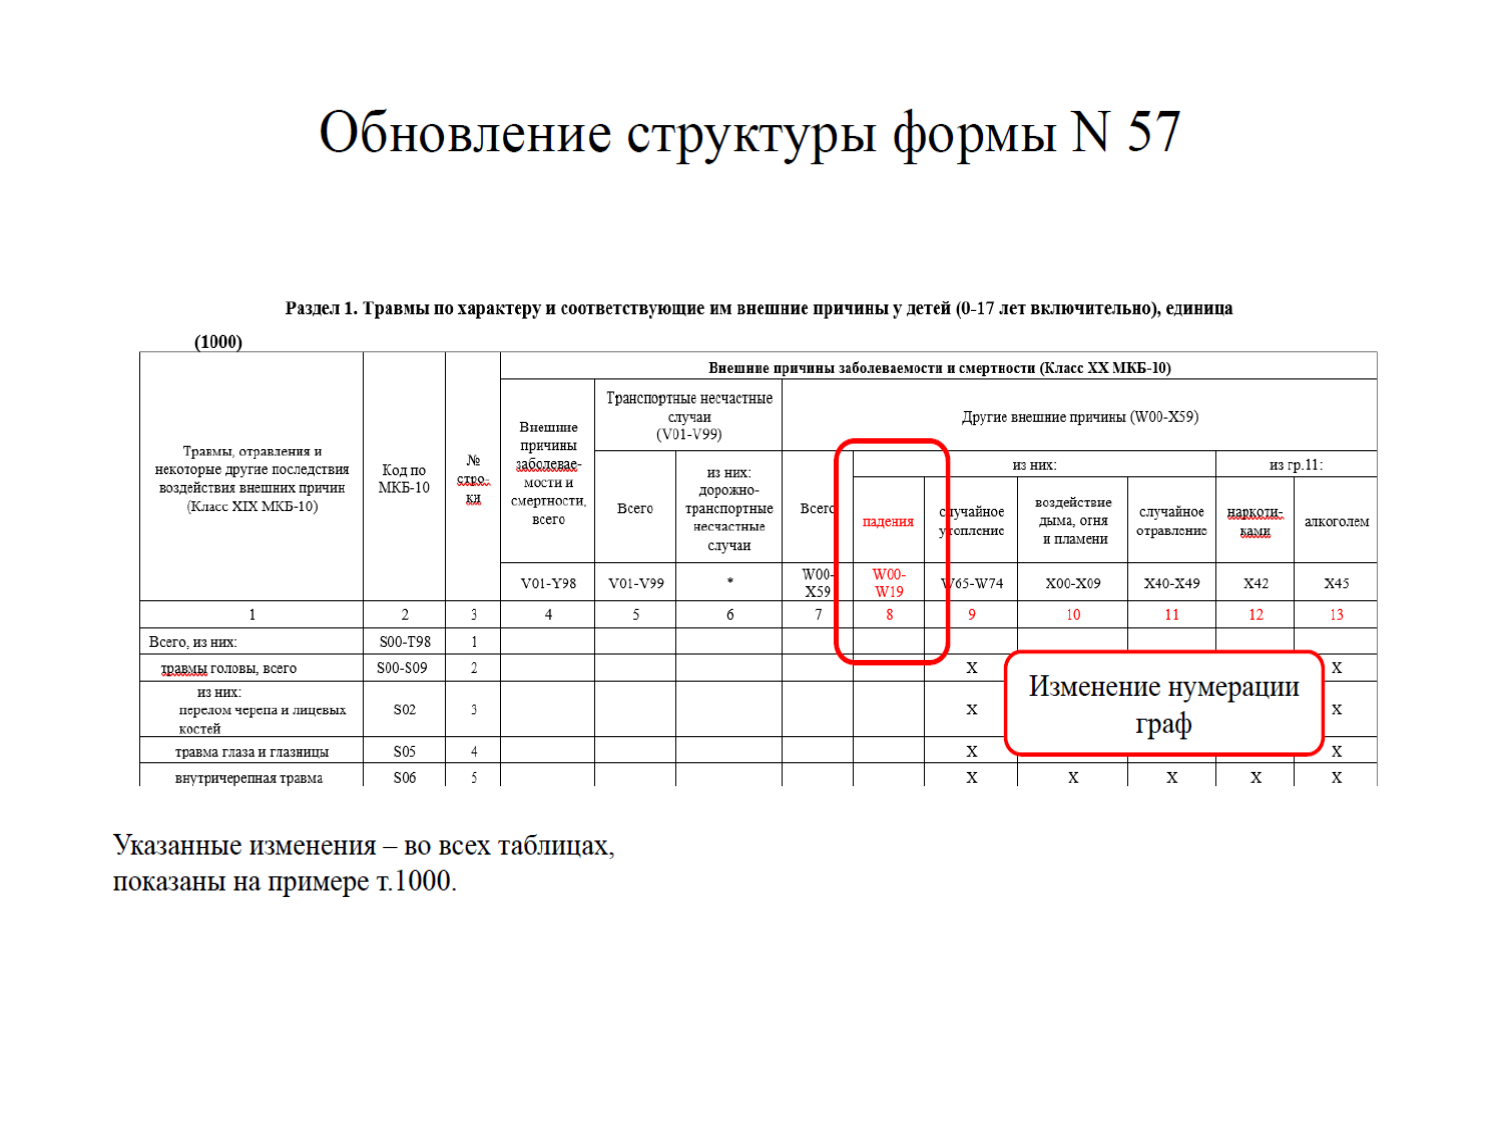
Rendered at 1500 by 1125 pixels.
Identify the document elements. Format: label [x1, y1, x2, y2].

list [0, 0, 1500, 909]
